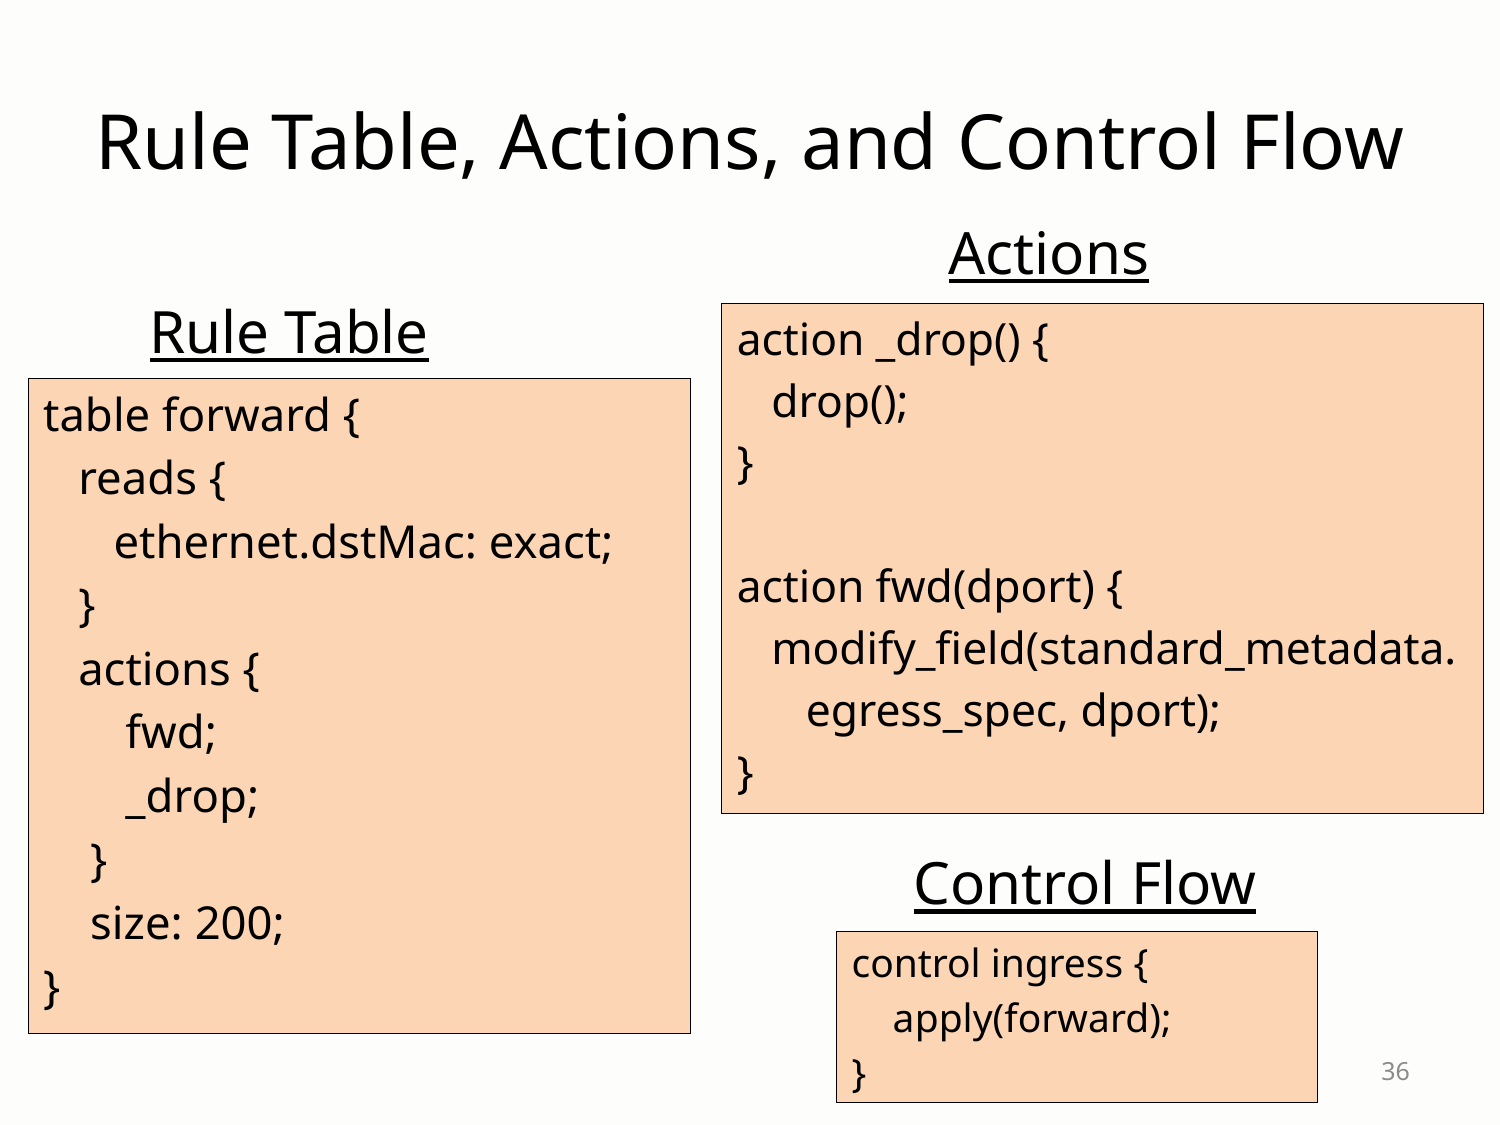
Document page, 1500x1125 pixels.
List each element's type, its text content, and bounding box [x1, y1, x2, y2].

slide_number 36 [1318, 1042, 1425, 1103]
text_box control ingress { apply(forward); } [836, 931, 1318, 1103]
list action _drop() { drop(); } action fwd(dport) { modify_field(standard_metadata. egress_spec, dport); } [721, 303, 1484, 814]
text_box Actions [933, 208, 1164, 294]
text_box Rule Table [134, 287, 444, 373]
title Rule Table, Actions, and Control Flow [75, 45, 1425, 233]
text_box Control Flow [898, 839, 1271, 924]
list table forward { reads { ethernet.dstMac: exact; } actions { fwd; _drop; } size: 200; } [28, 378, 691, 1034]
